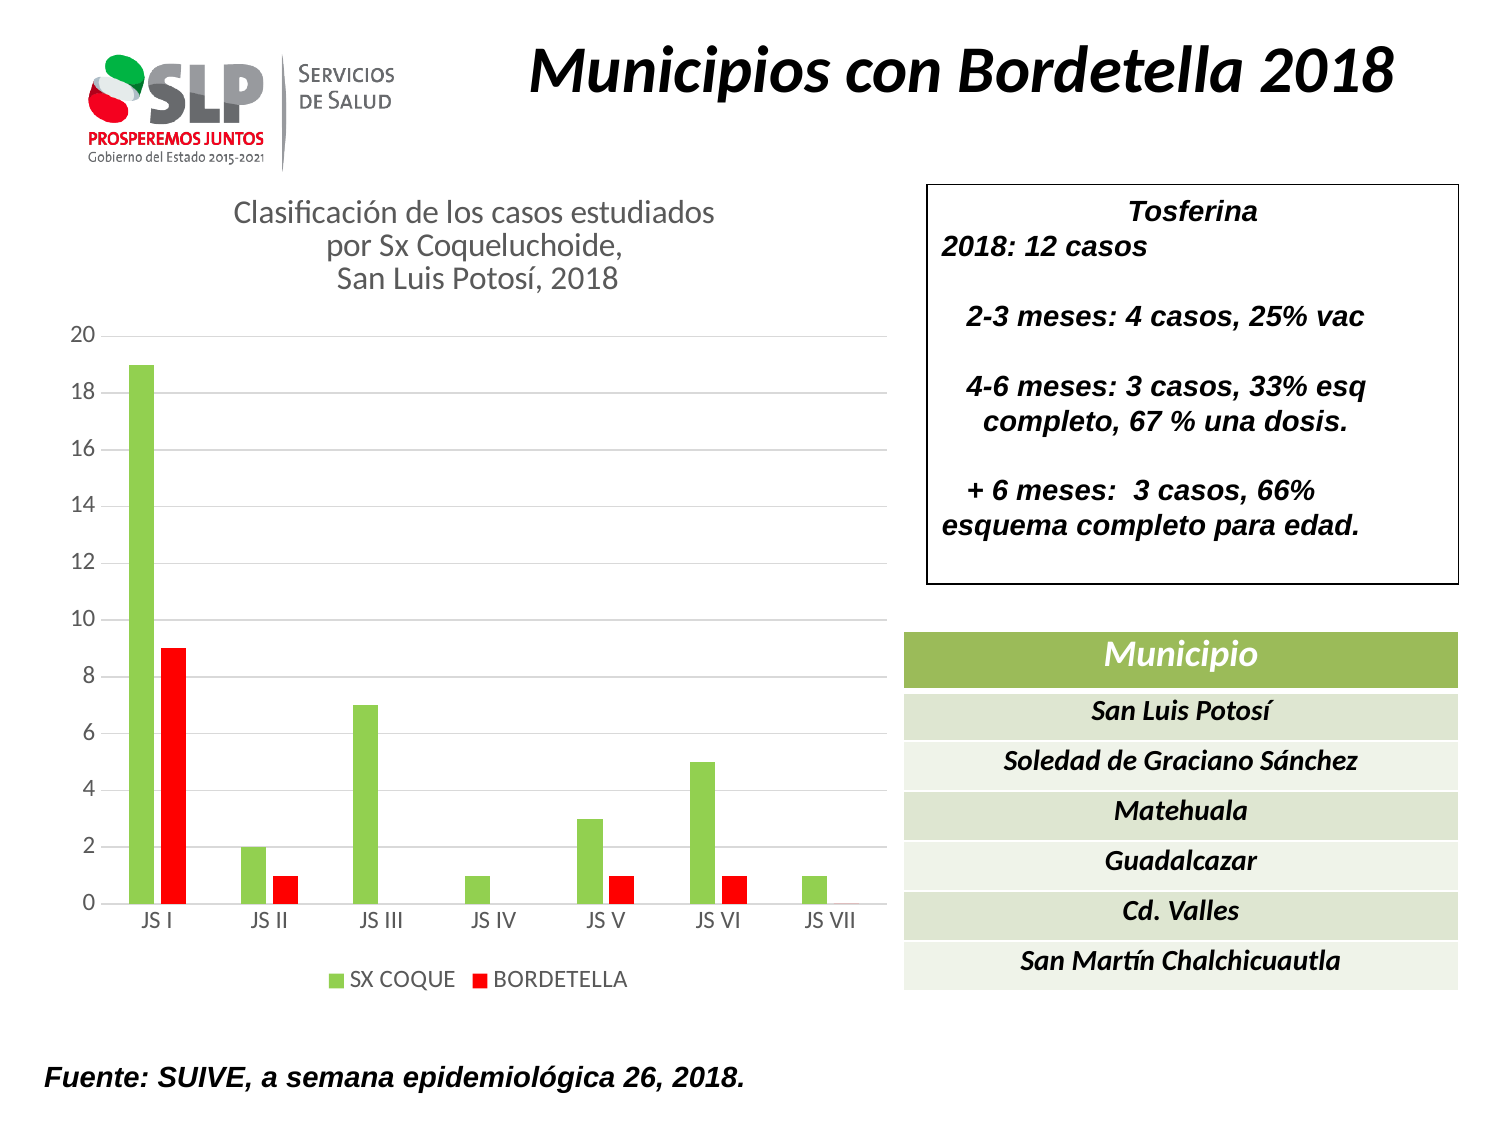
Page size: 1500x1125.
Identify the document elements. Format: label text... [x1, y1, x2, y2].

picture [88, 54, 394, 163]
text_box Fuente: SUIVE, a semana epidemiológica 26, 2018. [29, 1050, 969, 1101]
table_cell Guadalcazar [908, 842, 1458, 890]
chart [52, 163, 904, 1000]
table_header Municipio [908, 632, 1458, 688]
text_box Tosferina 2018: 12 casos 2-3 meses: 4 casos, 25% vac 4-6 meses: 3 casos, 33% esq completo, 67 % una dosis. + 6 meses: 3 casos, 66% esquema completo para edad. [927, 184, 1459, 584]
table_cell San Luis Potosí [908, 694, 1458, 740]
table_cell Soledad de Graciano Sánchez [908, 742, 1458, 790]
table_cell Matehuala [908, 792, 1458, 840]
table_cell Cd. Valles [908, 892, 1458, 940]
text_box Municipios con Bordetella 2018 [501, 18, 1423, 161]
table_cell San Martín Chalchicuautla [908, 942, 1458, 990]
